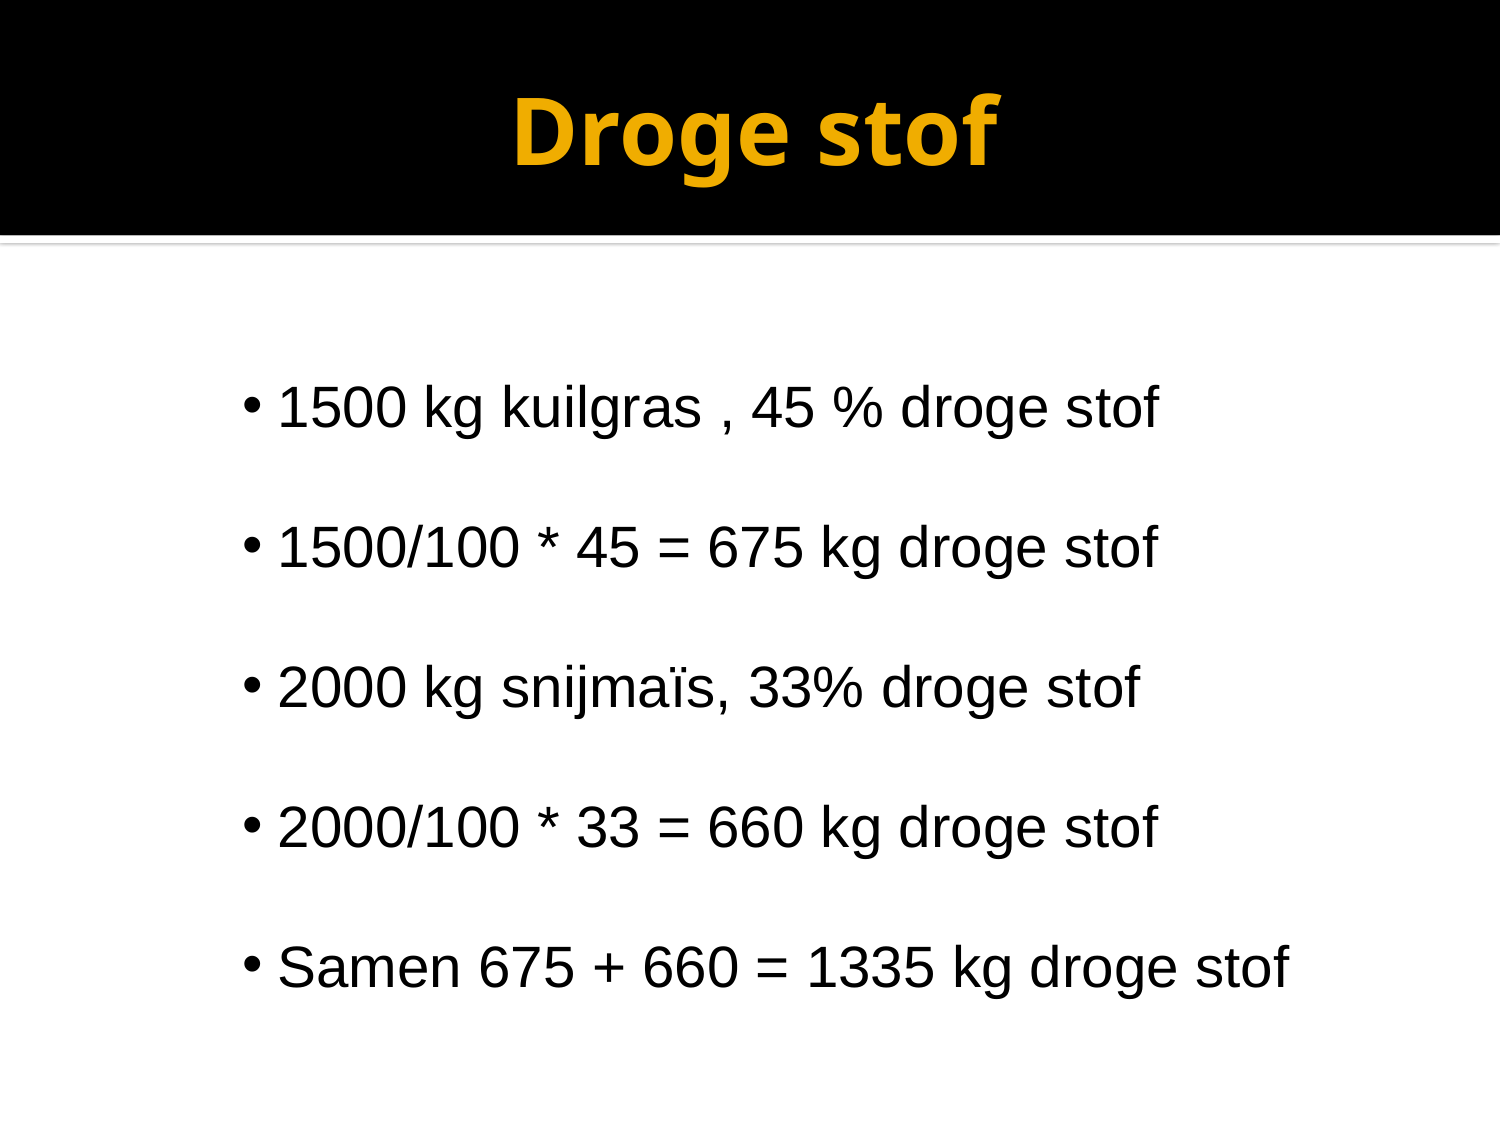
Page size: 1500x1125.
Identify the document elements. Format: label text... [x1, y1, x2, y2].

text_box 1500 kg kuilgras , 45 % droge stof 1500/100 * 45 = 675 kg droge stof 2000 kg snijmaïs, 33% droge stof 2000/100 * 33 = 660 kg droge stof Samen 675 + 660 = 1335 kg droge stof [112, 361, 1306, 1007]
title Droge stof [75, 24, 1425, 231]
